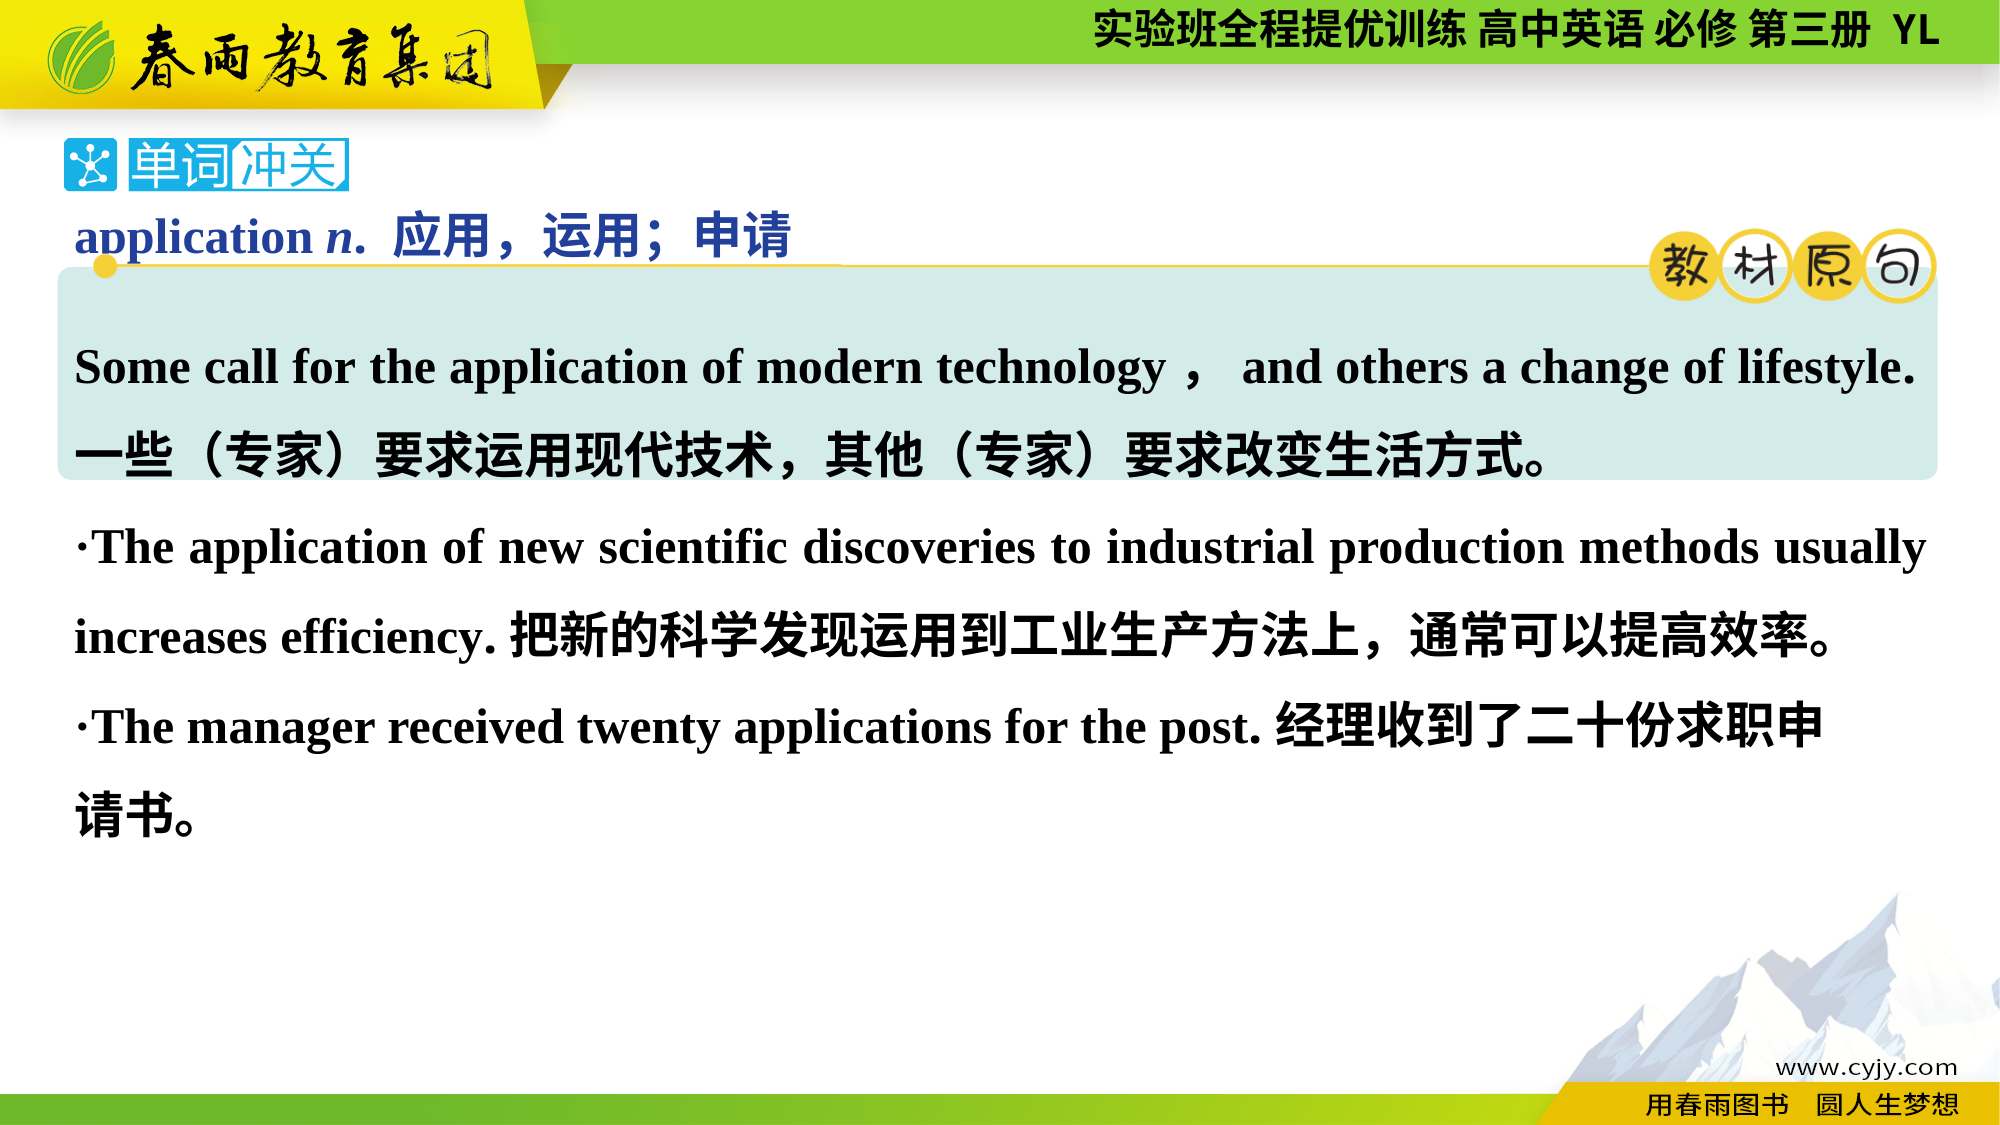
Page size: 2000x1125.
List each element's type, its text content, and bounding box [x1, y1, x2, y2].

picture [0, 0, 2000, 1125]
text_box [87, 219, 1938, 306]
list application n. 应用，运用；申请 Some call for the application of modern technology，and others a change of lifestyle.一些（专家）要求运用现代技术，其他（专家）要求改变生活方式。 ·The application of new scientific discoveries to industrial production methods usually increases efficiency.把新的科学发现运用到工业生产方法上，通常可以提高效率。 ·The manager received twenty applications for the post.经理收到了二十份求职申 请书。 [59, 166, 1944, 858]
